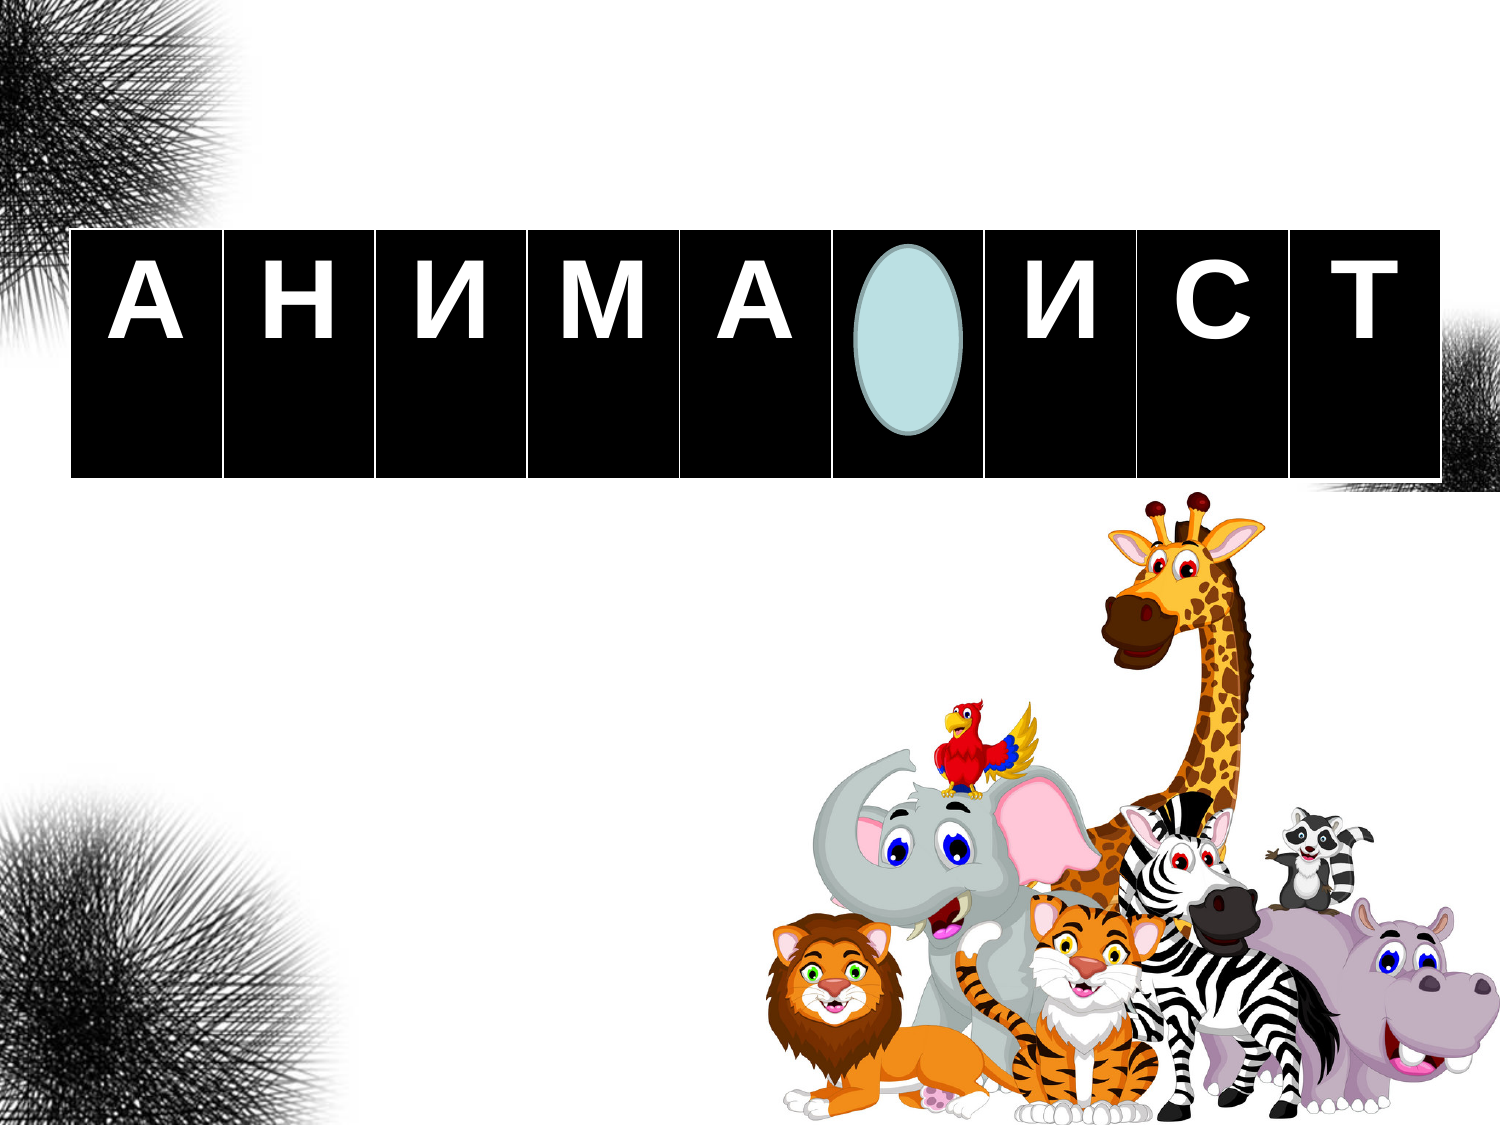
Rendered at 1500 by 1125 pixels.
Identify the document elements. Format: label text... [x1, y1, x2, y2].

table_header М [528, 230, 679, 478]
picture [0, 0, 1500, 1125]
table_header Н [224, 230, 374, 478]
text_box [853, 243, 963, 436]
table_header Л [833, 230, 983, 478]
table_header С [1137, 230, 1288, 478]
table_header А [71, 230, 222, 478]
table_header Т [1290, 230, 1440, 478]
table_header И [985, 230, 1136, 478]
table_header А [680, 230, 831, 478]
table_header И [376, 230, 526, 478]
